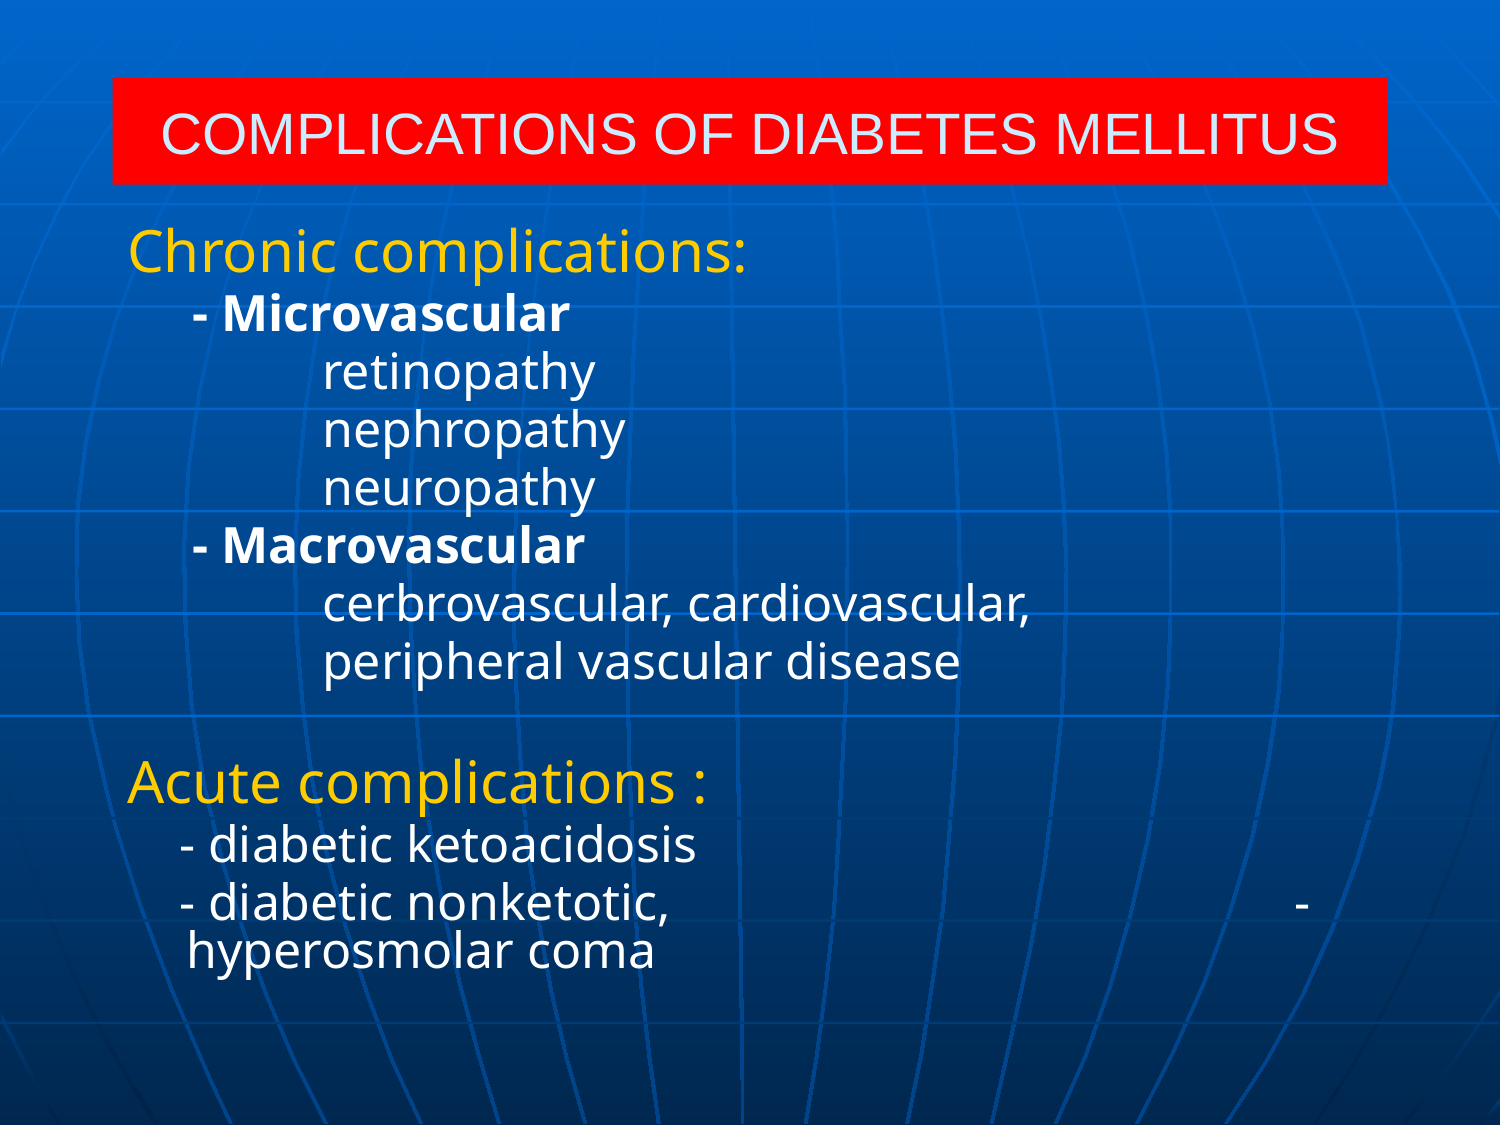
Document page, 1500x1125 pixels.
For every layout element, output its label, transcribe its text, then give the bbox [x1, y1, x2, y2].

title COMPLICATIONS OF DIABETES MELLITUS [112, 77, 1388, 185]
subtitle Chronic complications: - Microvascular retinopathy nephropathy neuropathy - Macrovascular cerbrovascular, cardiovascular, peripheral vascular disease Acute complications : - diabetic ketoacidosis - diabetic nonketotic, - hyperosmolar coma [111, 219, 1436, 1048]
